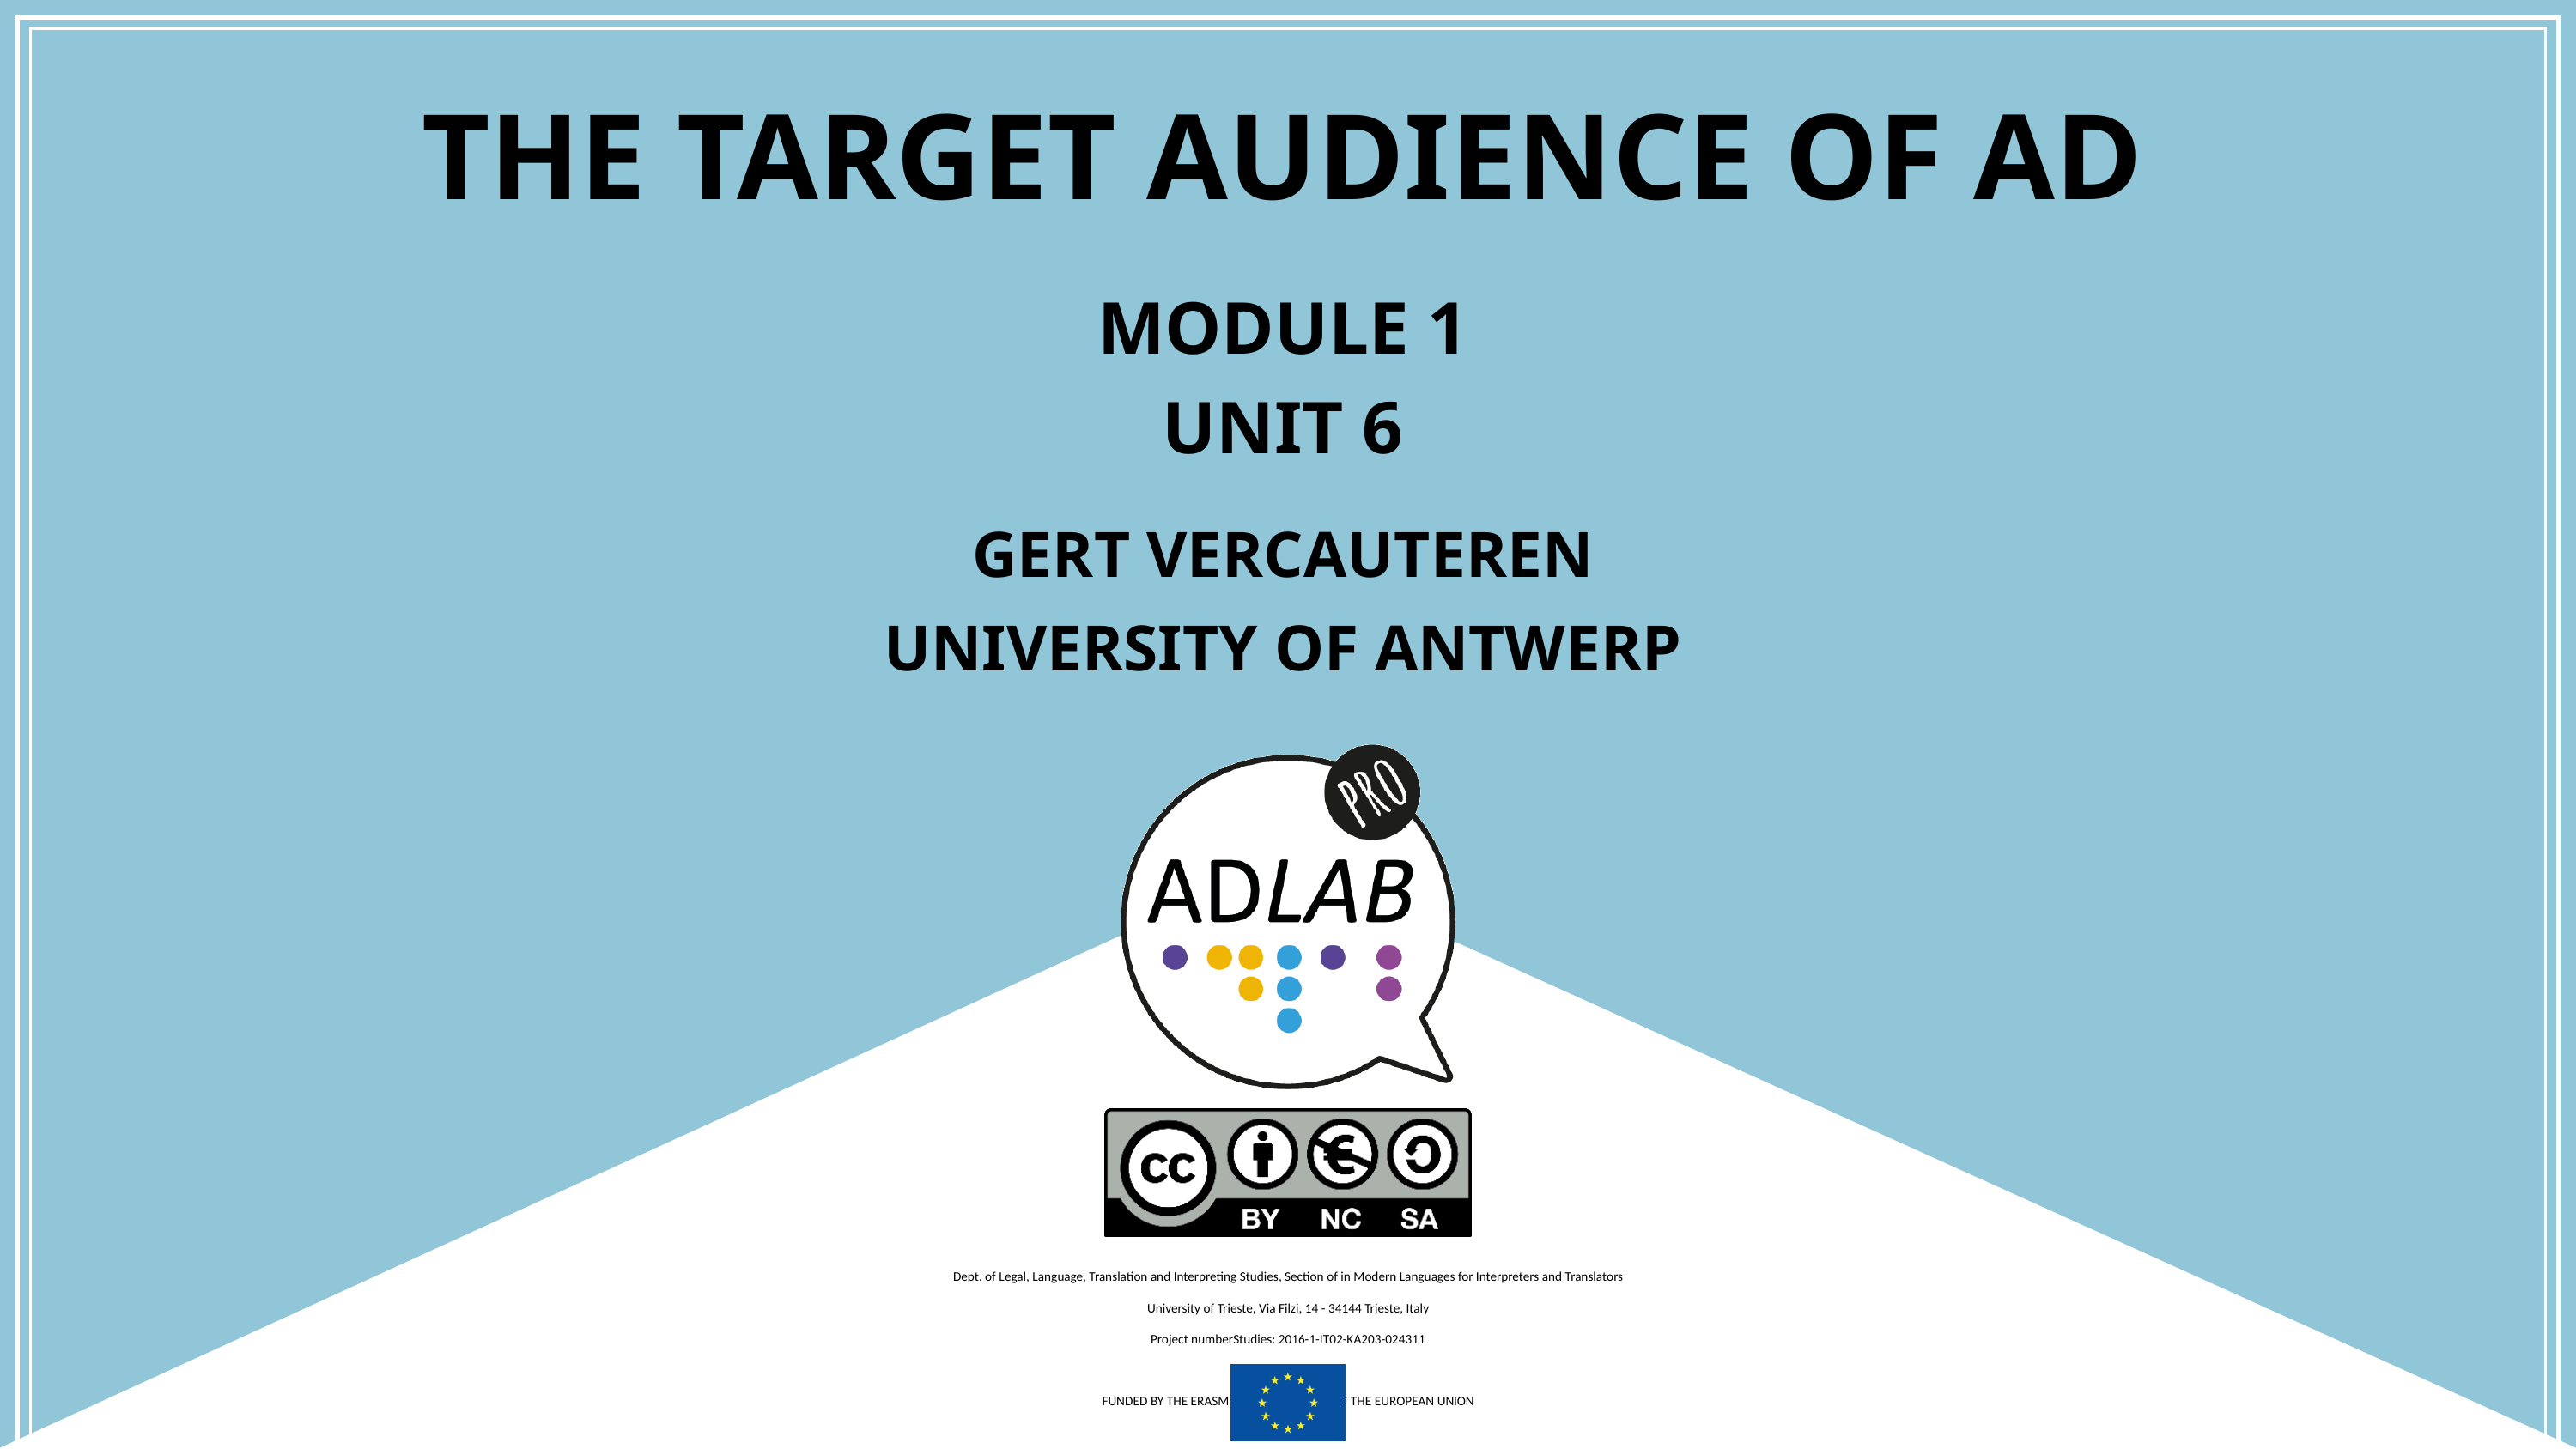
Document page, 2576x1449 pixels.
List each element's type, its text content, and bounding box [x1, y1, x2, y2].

list MODULE 1 UNIT 6 [492, 286, 2074, 482]
picture [1230, 1364, 1346, 1441]
picture [1111, 736, 1465, 1089]
picture [1104, 1108, 1472, 1237]
text_box UNIVERSITY OF ANTWERP [492, 610, 2074, 688]
title THE TARGET AUDIENCE OF AD [144, 91, 2422, 252]
list GERT VERCAUTEREN [492, 517, 2074, 596]
